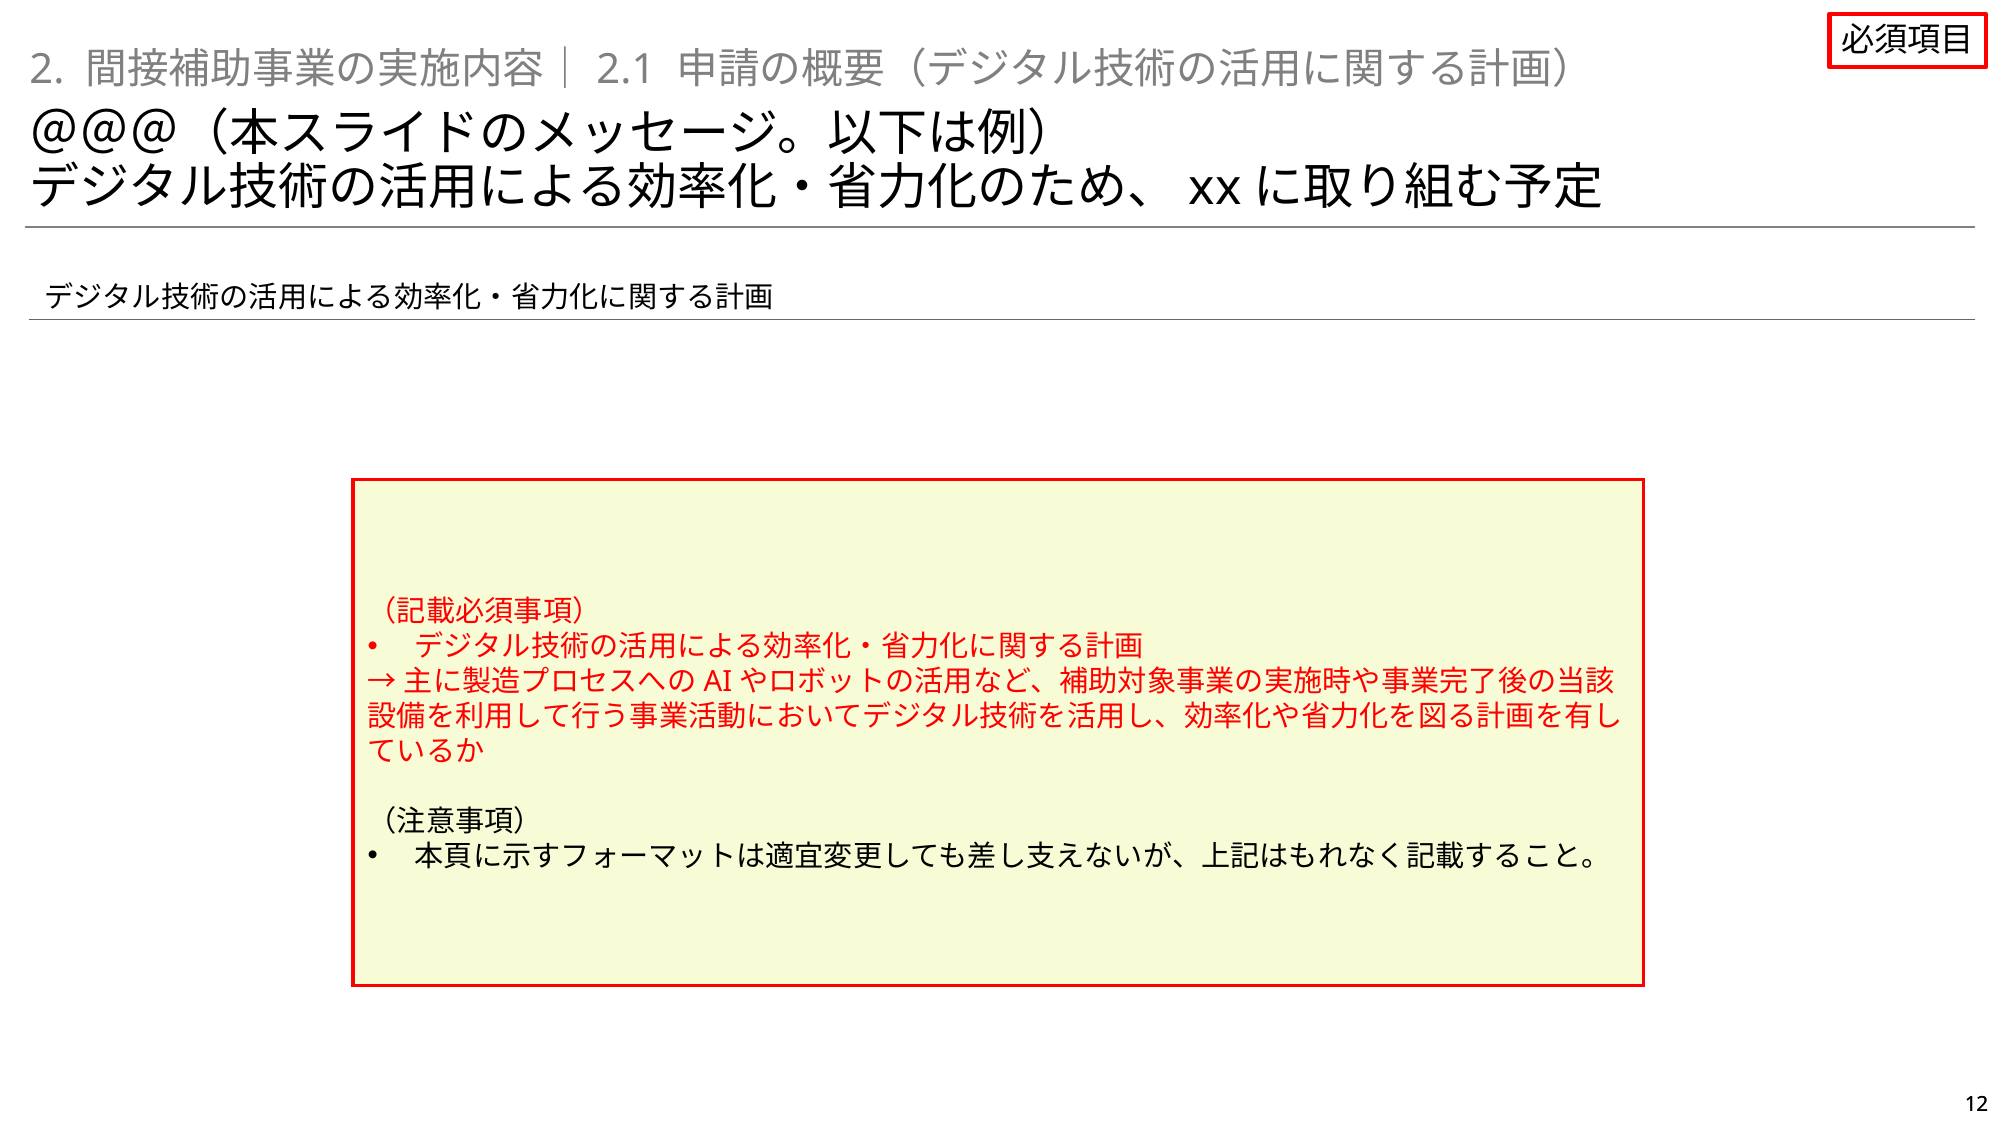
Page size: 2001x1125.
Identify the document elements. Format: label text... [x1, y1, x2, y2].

text_box 2. 間接補助事業の実施内容｜2.1 申請の概要（デジタル技術の活用に関する計画） [29, 47, 1802, 94]
text_box ＠＠＠（本スライドのメッセージ。以下は例） デジタル技術の活用による効率化・省力化のため、xxに取り組む予定 [29, 107, 1875, 216]
text_box 必須項目 [1829, 13, 1986, 68]
text_box （記載必須事項） デジタル技術の活用による効率化・省力化に関する計画 →主に製造プロセスへのAIやロボットの活用など、補助対象事業の実施時や事業完了後の当該設備を利用して行う事業活動においてデジタル技術を活用し、効率化や省力化を図る計画を有しているか （注意事項） 本頁に示すフォーマットは適宜変更しても差し支えないが、上記はもれなく記載すること。 [351, 478, 1645, 987]
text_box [28, 271, 1975, 320]
